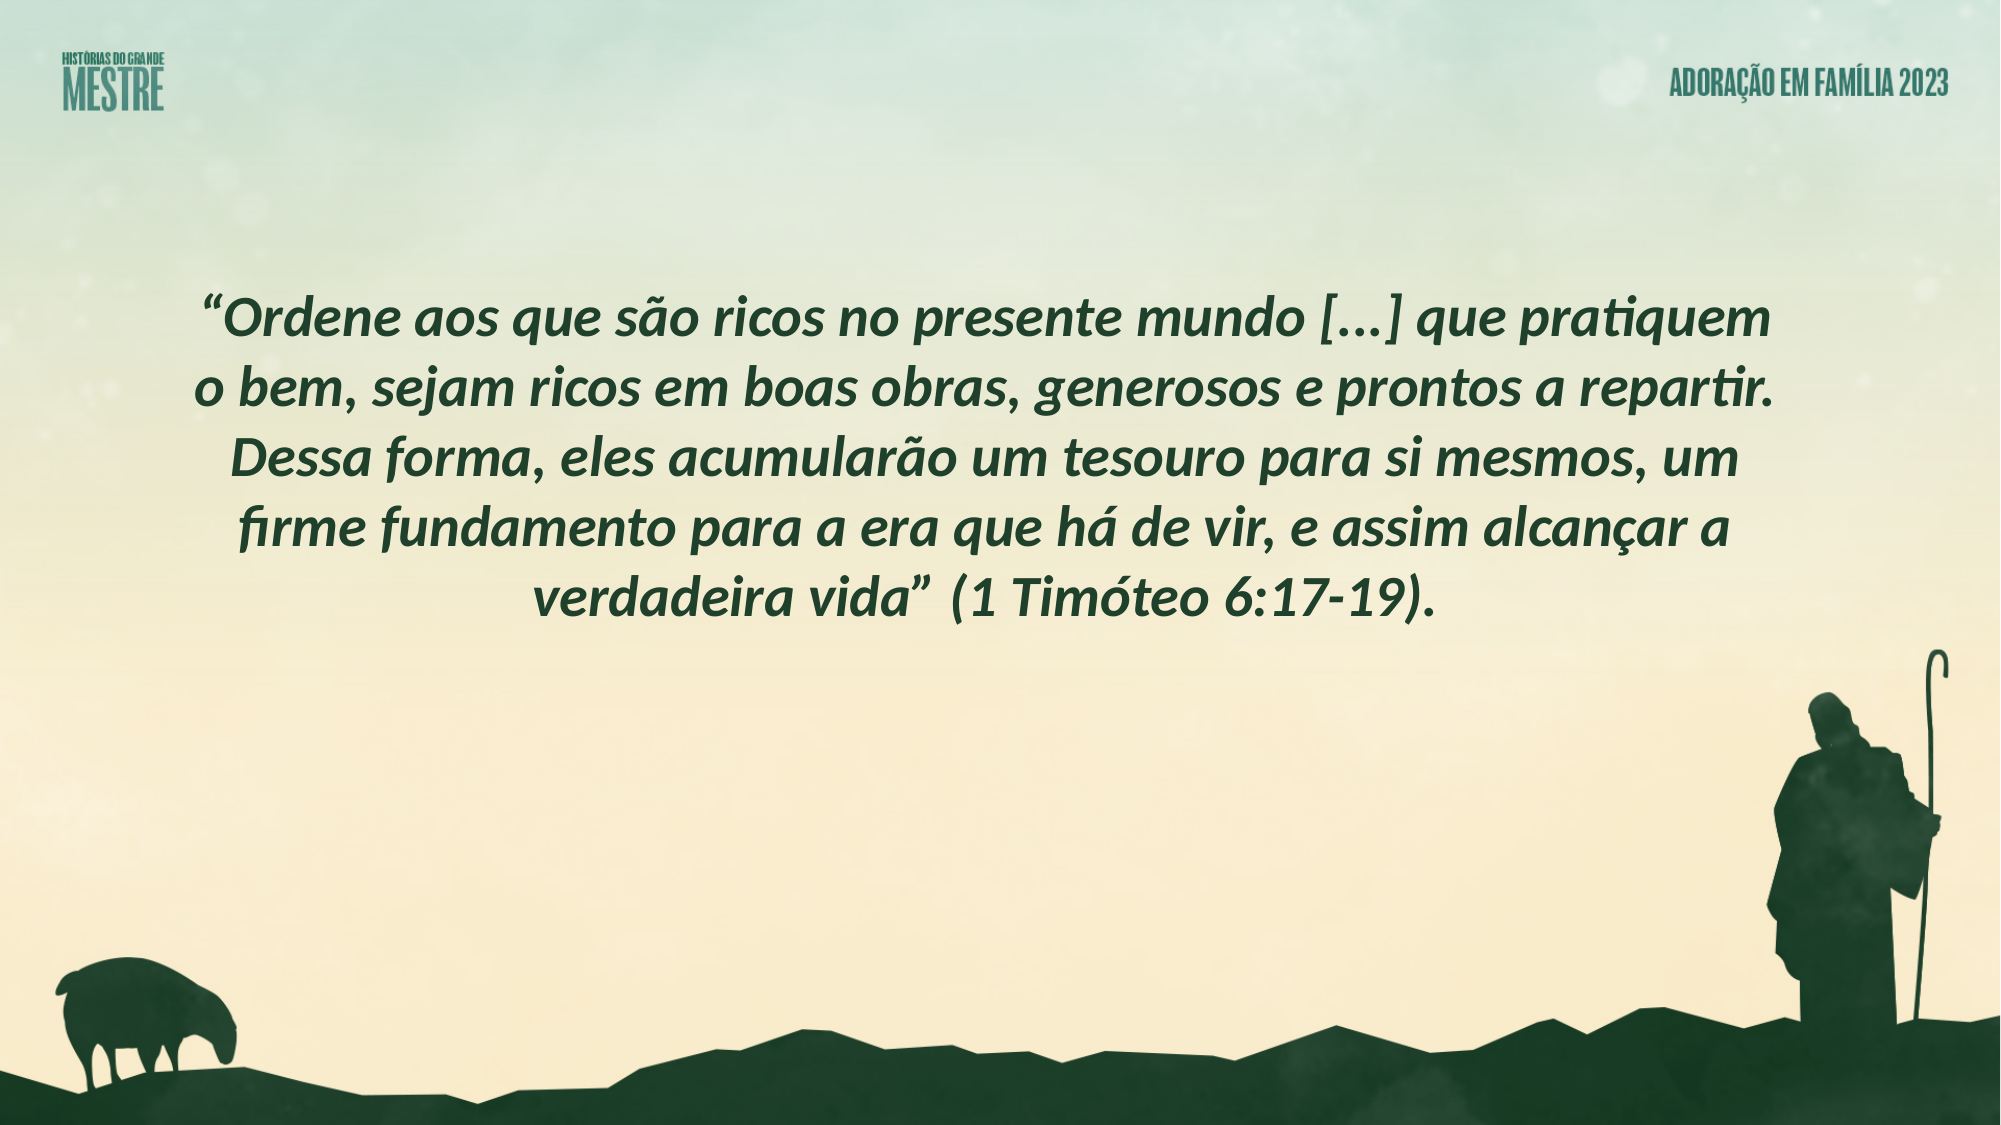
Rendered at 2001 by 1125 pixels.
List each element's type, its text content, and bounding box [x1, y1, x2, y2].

text_box “Ordene aos que são ricos no presente mundo [...] que pratiquem o bem, sejam ricos em boas obras, generosos e prontos a repartir. Dessa forma, eles acumularão um tesouro para si mesmos, um firme fundamento para a era que há de vir, e assim alcançar a verdadeira vida” (1 Timóteo 6:17-19). [164, 271, 1808, 636]
picture [0, 0, 2001, 1125]
